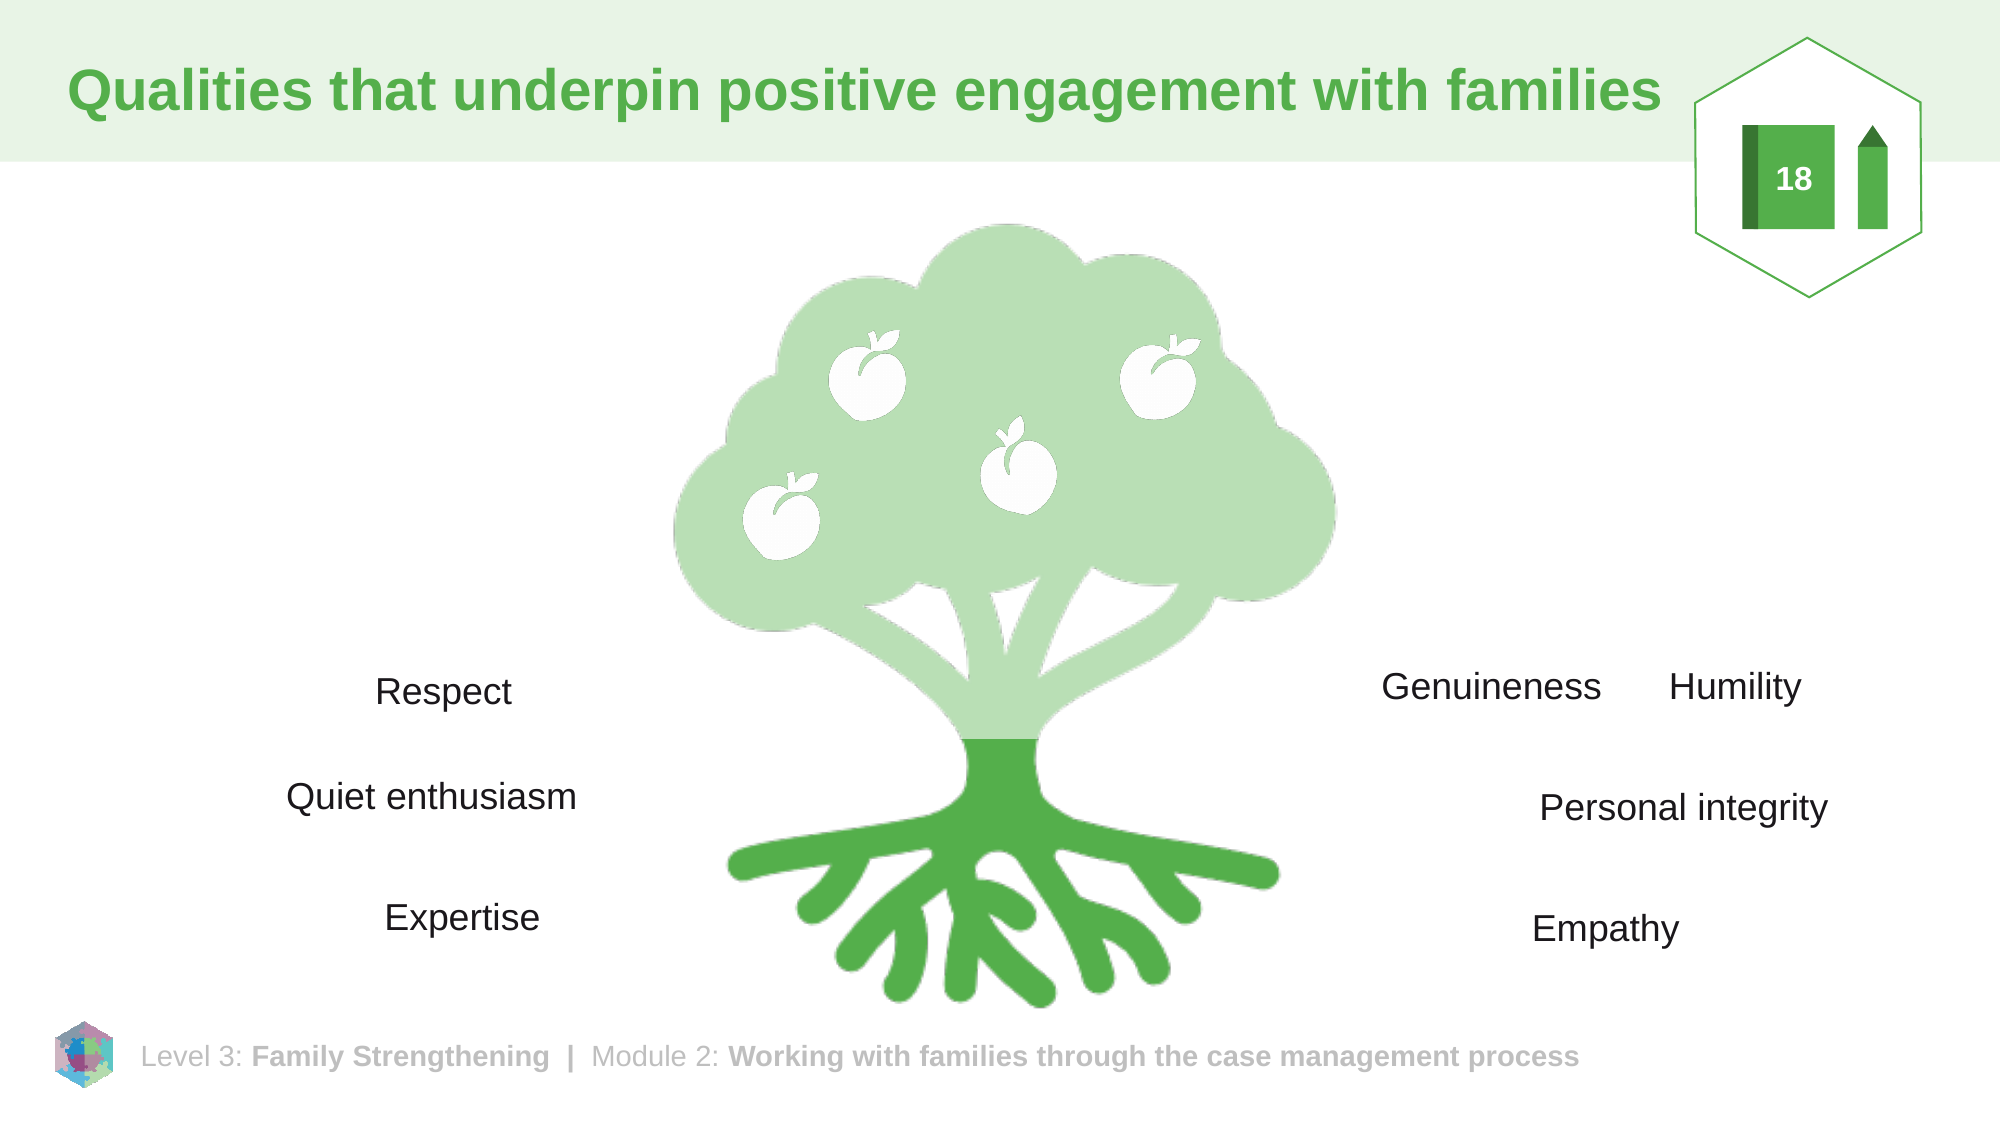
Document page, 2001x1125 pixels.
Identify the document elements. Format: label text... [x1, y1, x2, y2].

text_box Humility [1642, 654, 1829, 715]
picture [55, 1021, 113, 1088]
picture [588, 199, 1420, 1030]
text_box Genuineness [1420, 654, 1642, 715]
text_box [1677, 55, 1939, 280]
text_box Personal integrity [1510, 775, 1858, 836]
text_box Respect [333, 659, 554, 720]
text_box Empathy [1457, 897, 1754, 957]
text_box Expertise [316, 885, 588, 946]
text_box Quiet enthusiasm [269, 764, 588, 825]
title Qualities that underpin positive engagement with families [52, 19, 1778, 163]
